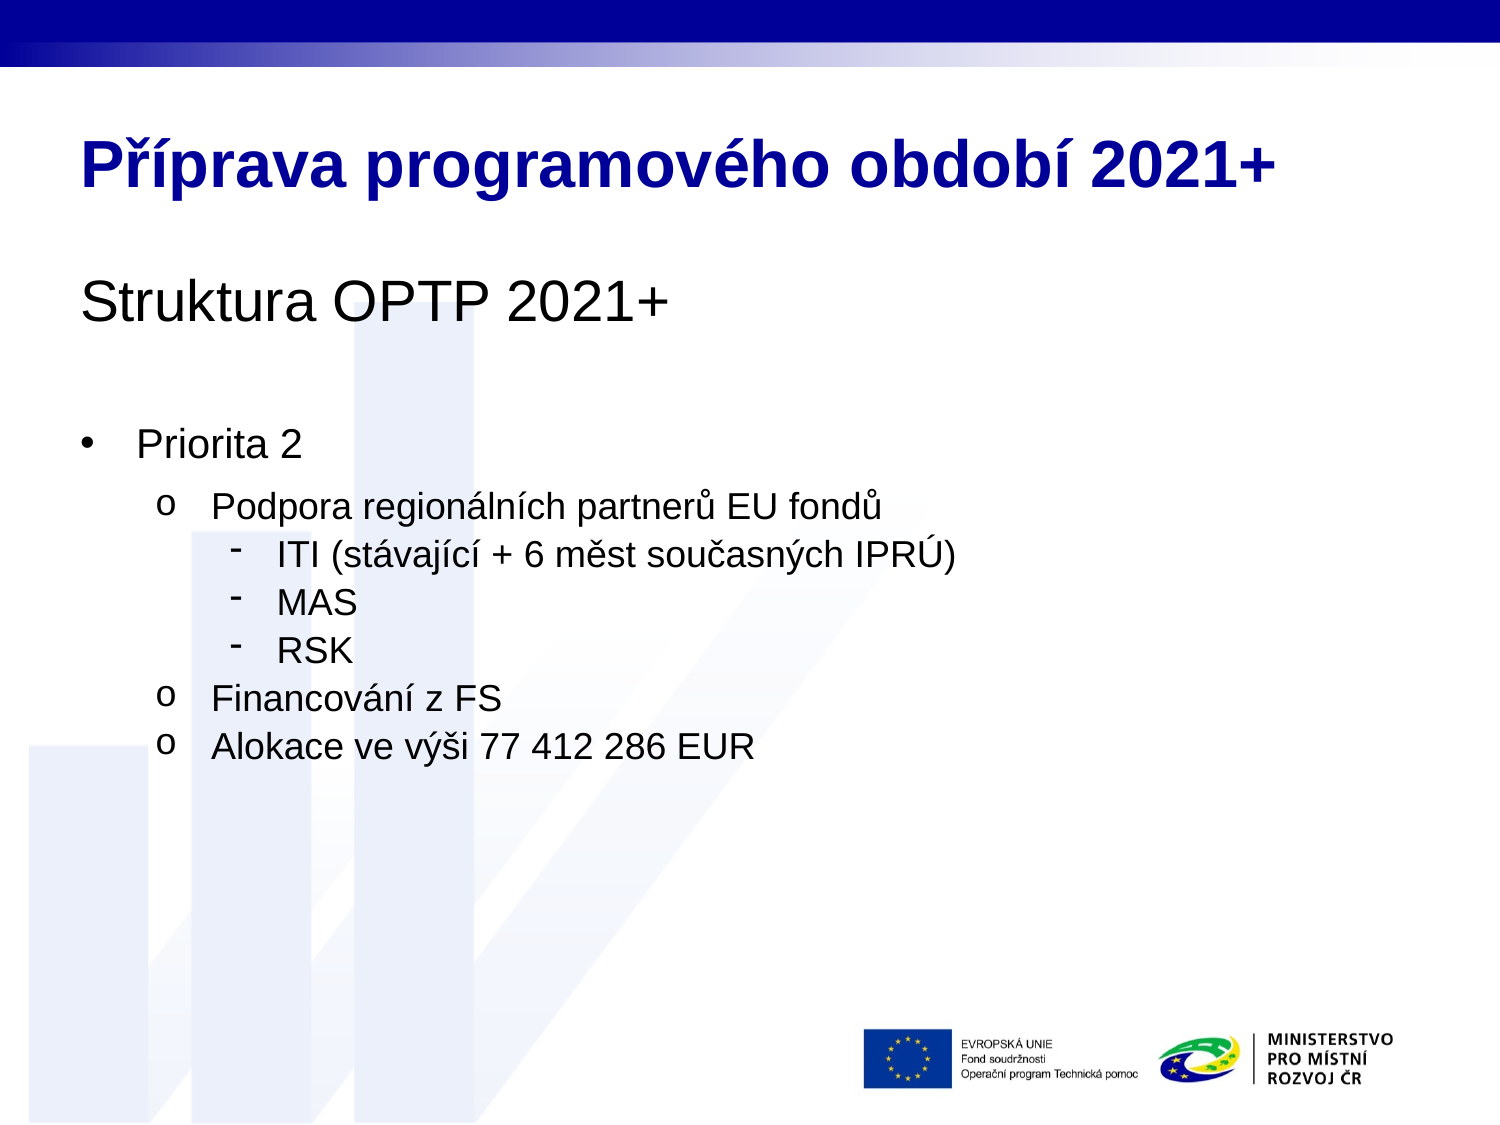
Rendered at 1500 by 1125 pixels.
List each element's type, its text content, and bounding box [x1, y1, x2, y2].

title Příprava programového období 2021+ [64, 113, 1425, 197]
picture [29, 302, 1412, 1125]
list Struktura OPTP 2021+ Priorita 2 Podpora regionálních partnerů EU fondů ITI (stávající + 6 měst současných IPRÚ) MAS RSK Financování z FS Alokace ve výši 77 412 286 EUR [64, 255, 1425, 1012]
